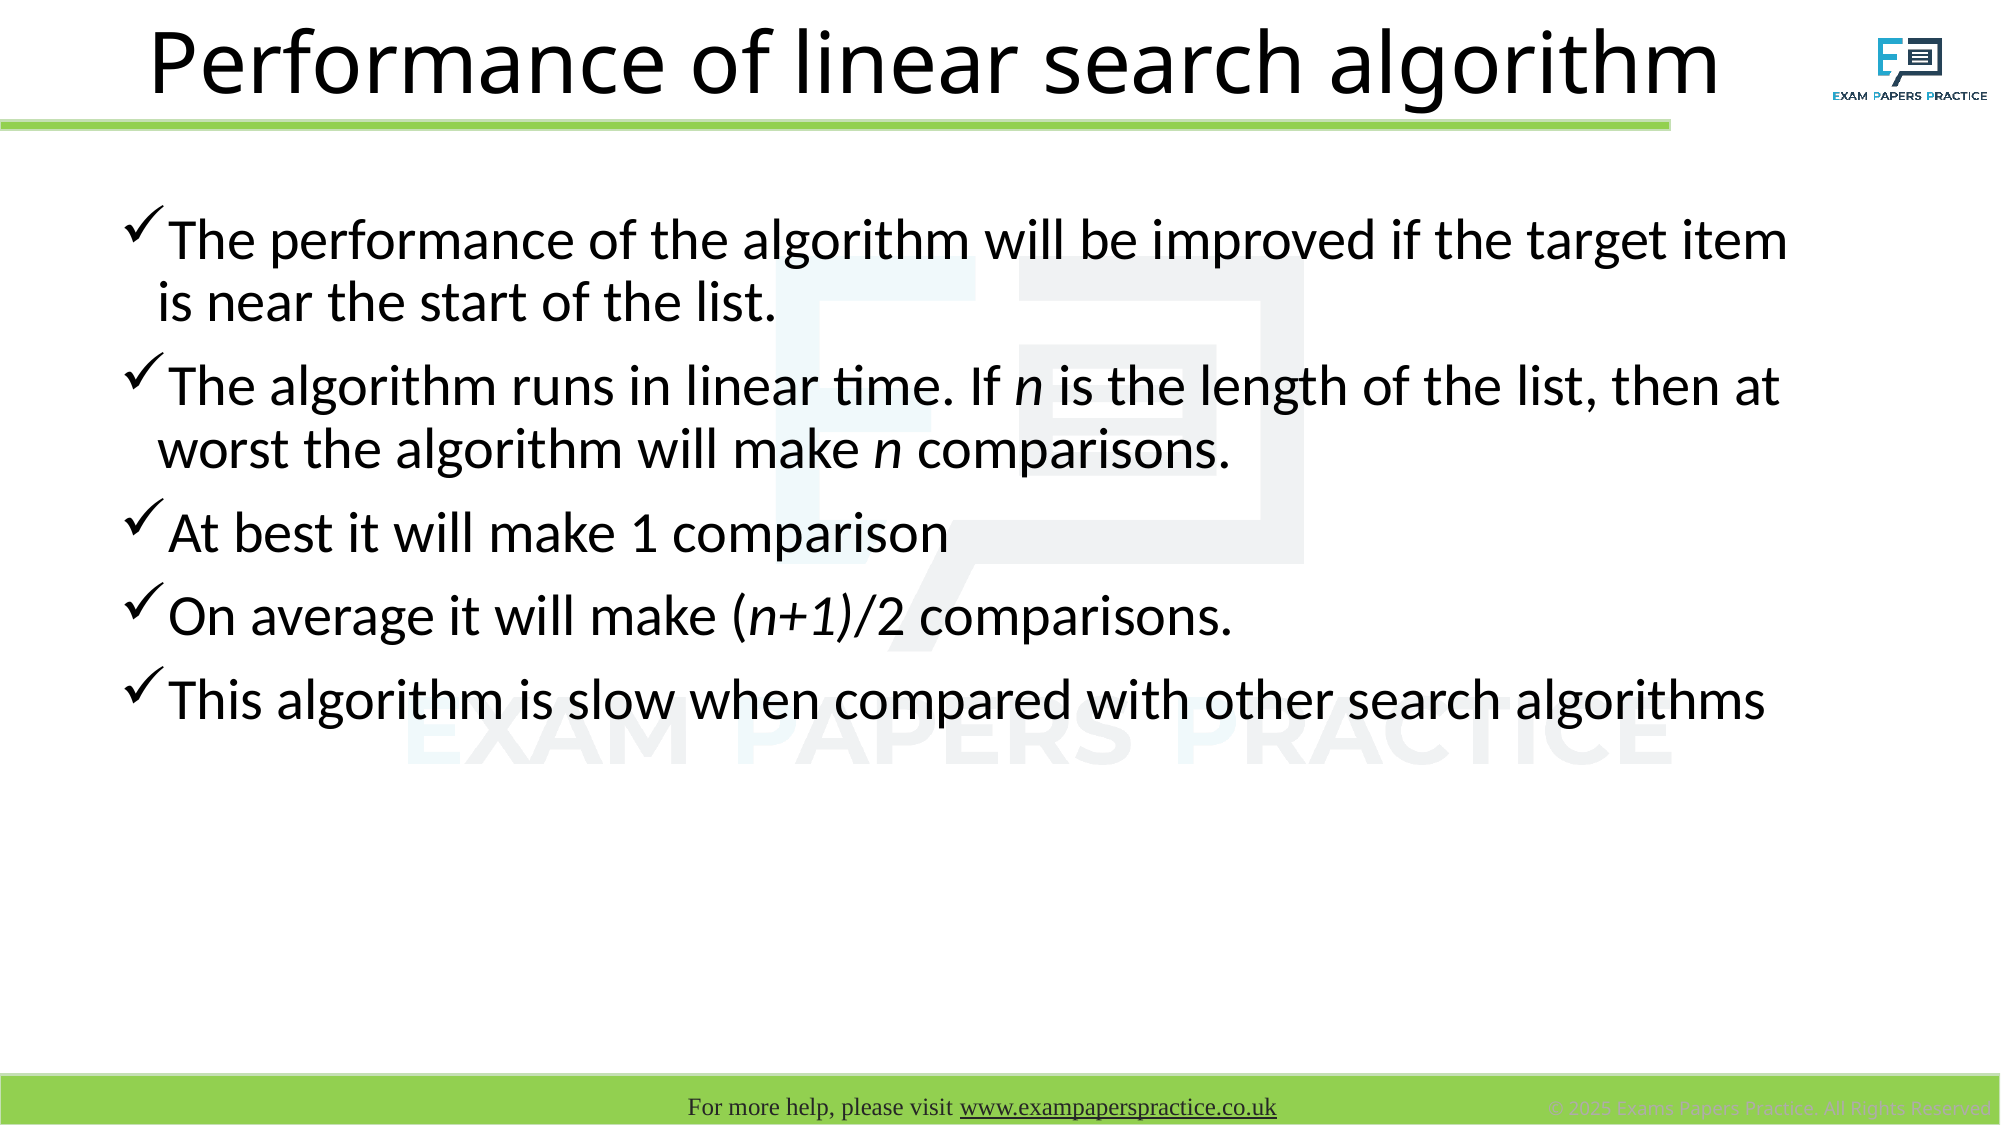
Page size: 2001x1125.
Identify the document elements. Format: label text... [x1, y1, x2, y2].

list The performance of the algorithm will be improved if the target item is near the start of the list. The algorithm runs in linear time. If n is the length of the list, then at worst the algorithm will make n comparisons. At best it will make 1 comparison On average it will make (n+1)/2 comparisons. This algorithm is slow when compared with other search algorithms [104, 201, 1830, 924]
title Performance of linear search algorithm [132, 11, 1858, 121]
